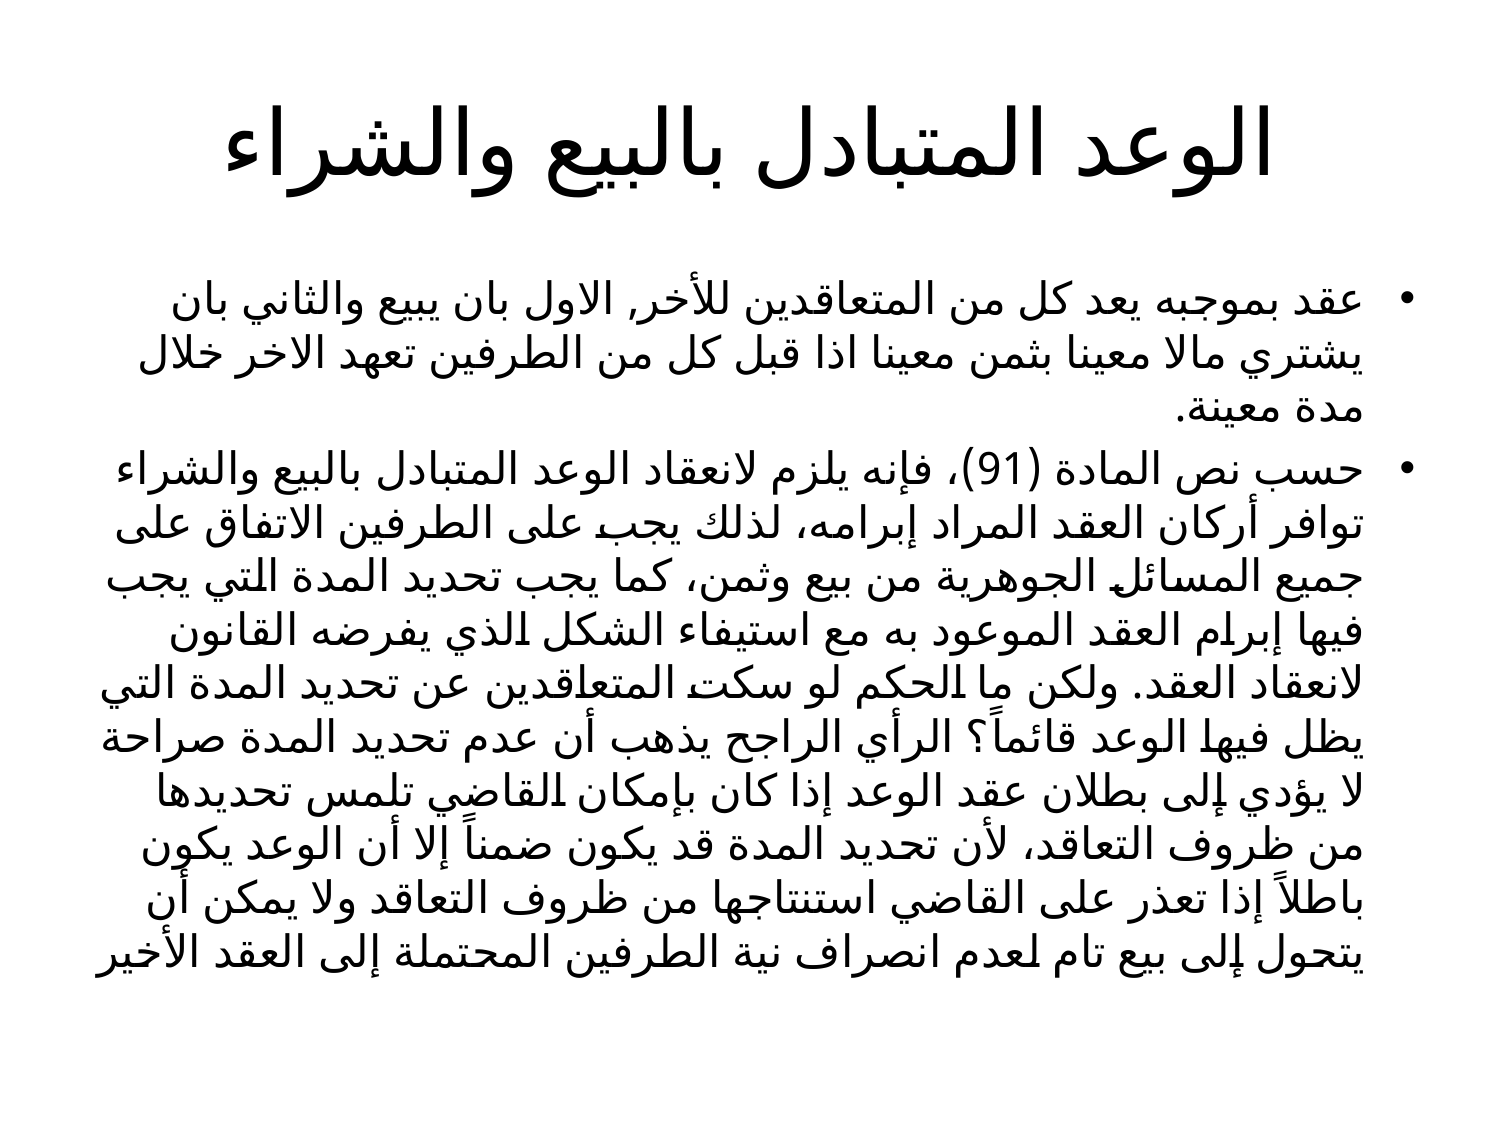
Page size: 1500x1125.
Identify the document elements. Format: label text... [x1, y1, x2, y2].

list عقد بموجبه يعد كل من المتعاقدين للأخر, الاول بان يبيع والثاني بان يشتري مالا معينا بثمن معينا اذا قبل كل من الطرفين تعهد الاخر خلال مدة معينة. حسب نص المادة (91)، فإنه يلزم لانعقاد الوعد المتبادل بالبيع والشراء توافر أركان العقد المراد إبرامه، لذلك يجب على الطرفين الاتفاق على جميع المسائل الجوهرية من بيع وثمن، كما يجب تحديد المدة التي يجب فيها إبرام العقد الموعود به مع استيفاء الشكل الذي يفرضه القانون لانعقاد العقد. ولكن ما الحكم لو سكت المتعاقدين عن تحديد المدة التي يظل فيها الوعد قائماً؟ الرأي الراجح يذهب أن عدم تحديد المدة صراحة لا يؤدي إلى بطلان عقد الوعد إذا كان بإمكان القاضي تلمس تحديدها من ظروف التعاقد، لأن تحديد المدة قد يكون ضمناً إلا أن الوعد يكون باطلاً إذا تعذر على القاضي استنتاجها من ظروف التعاقد ولا يمكن أن يتحول إلى بيع تام لعدم انصراف نية الطرفين المحتملة إلى العقد الأخير [75, 262, 1425, 1005]
title الوعد المتبادل بالبيع والشراء [75, 45, 1425, 233]
